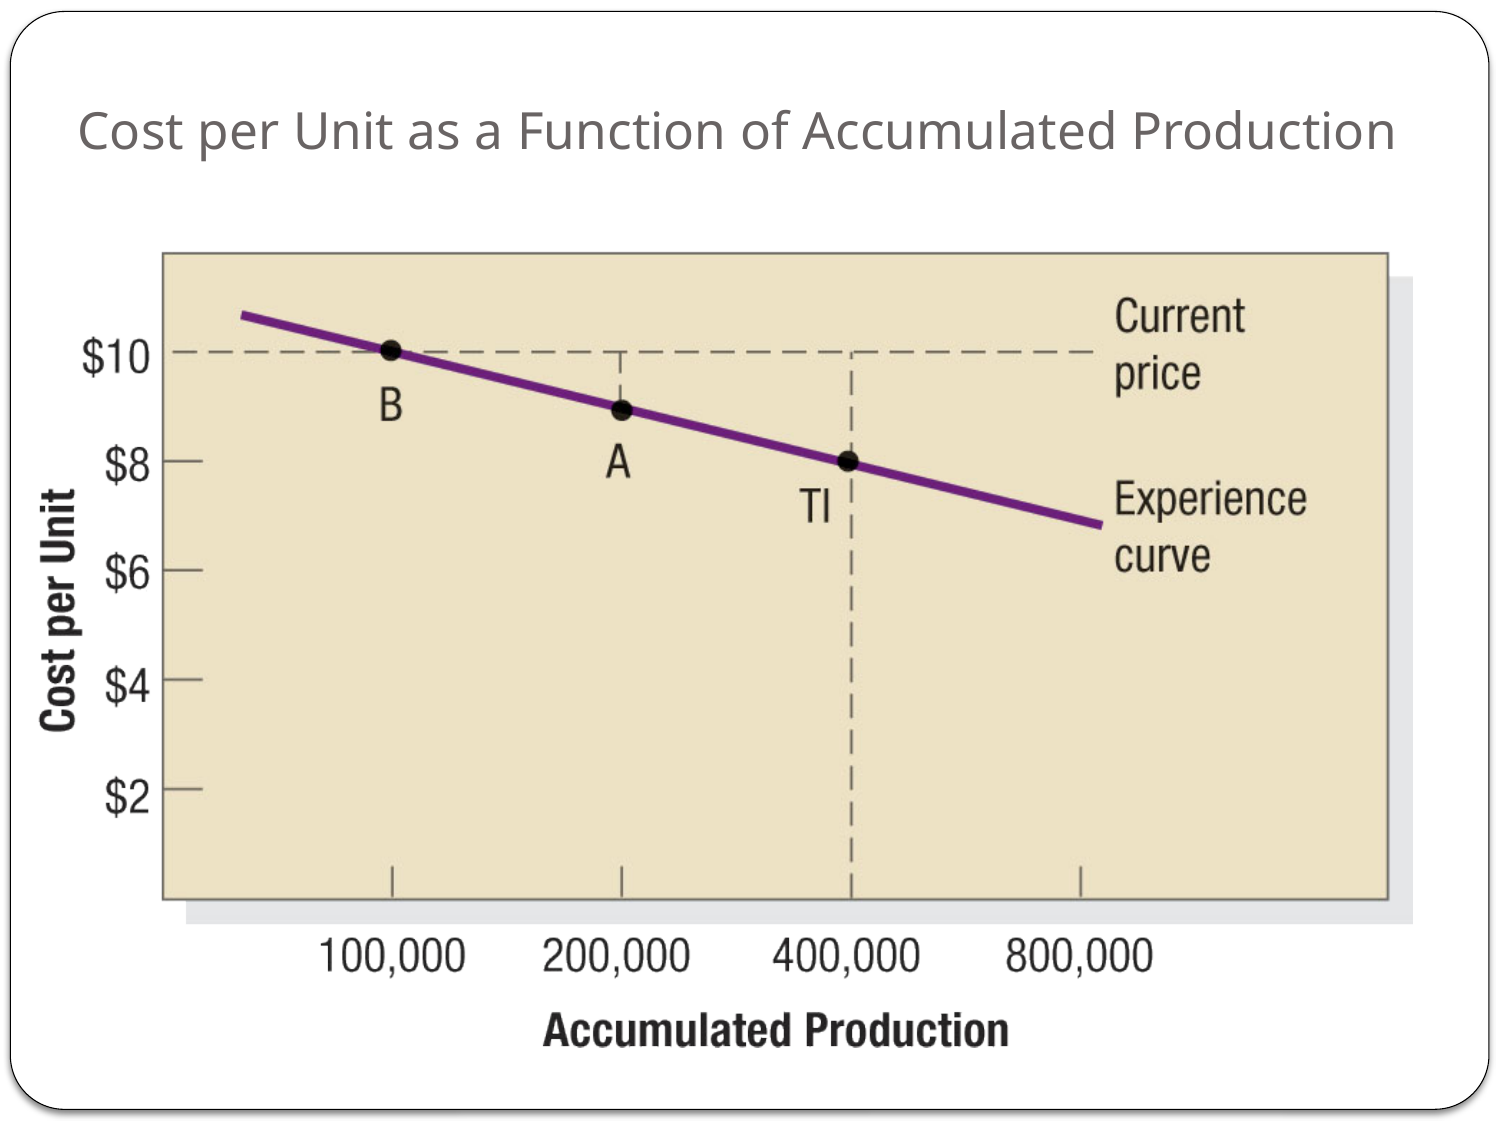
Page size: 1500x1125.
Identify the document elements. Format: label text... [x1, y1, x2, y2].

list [37, 249, 1413, 1049]
title Cost per Unit as a Function of Accumulated Production [62, 37, 1488, 176]
